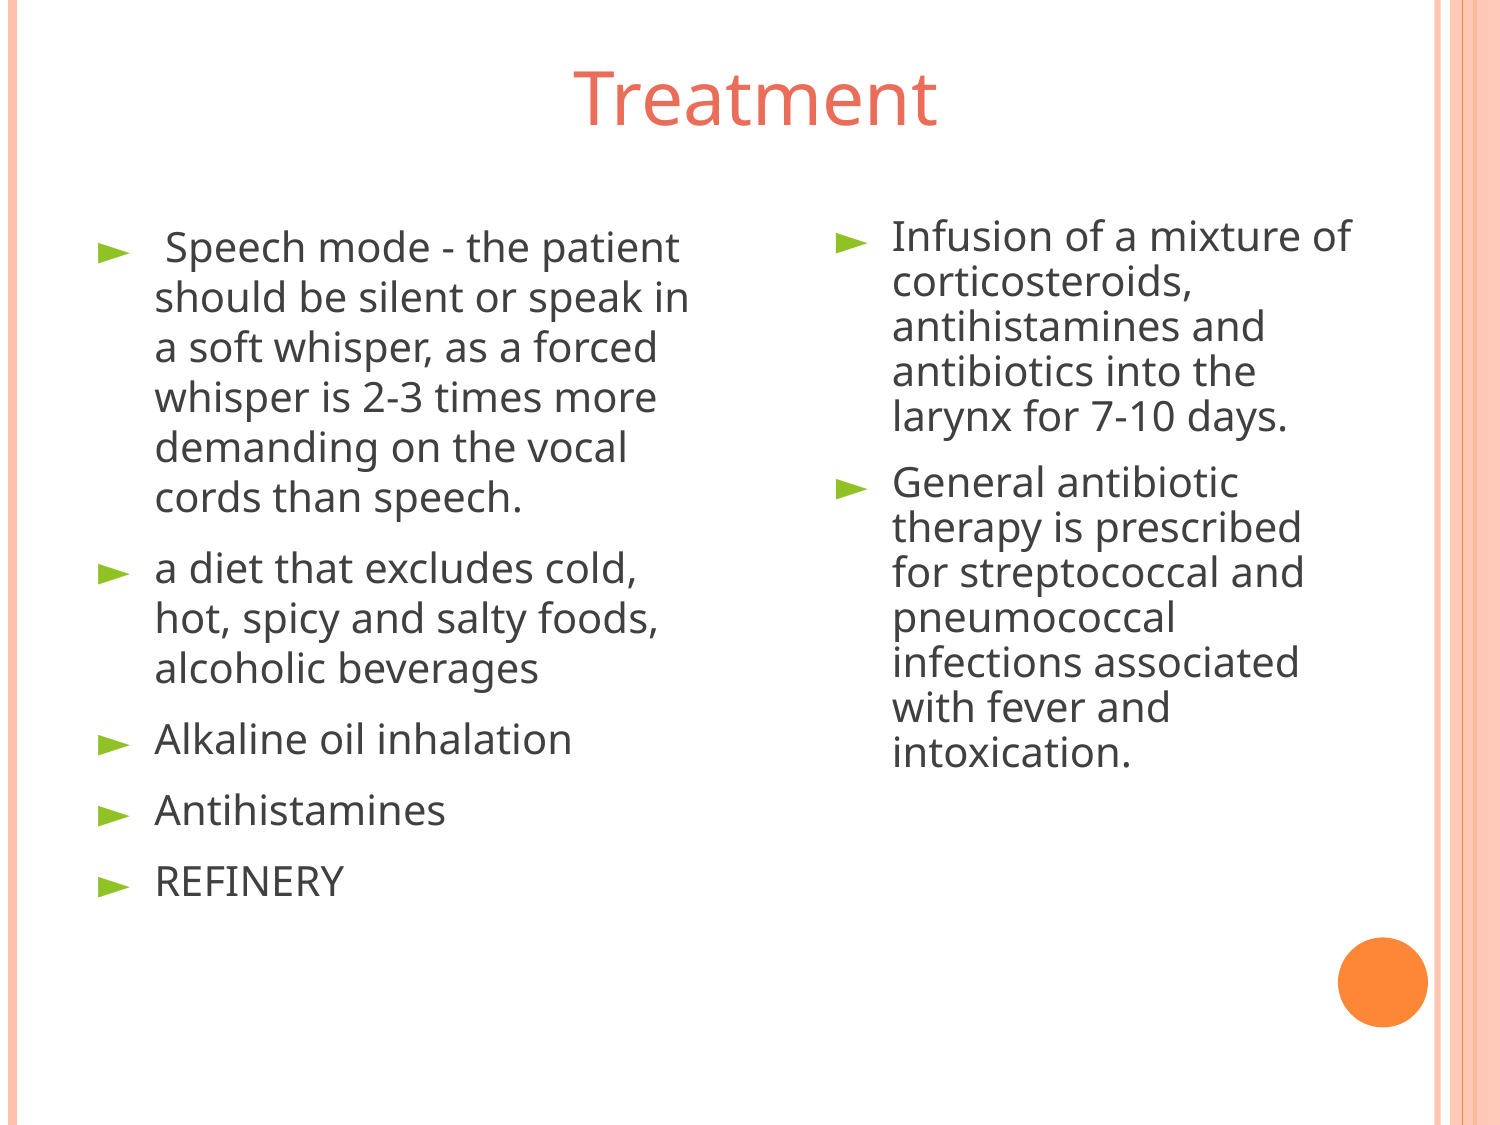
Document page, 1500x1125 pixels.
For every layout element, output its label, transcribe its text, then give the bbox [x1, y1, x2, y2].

text_box Infusion of a mixture of corticosteroids, antihistamines and antibiotics into the larynx for 7-10 days. General antibiotic therapy is prescribed for streptococcal and pneumococcal infections associated with fever and intoxication. [820, 208, 1371, 986]
text_box Treatment [202, 42, 1329, 157]
text_box Speech mode - the patient should be silent or speak in a soft whisper, as a forced whisper is 2-3 times more demanding on the vocal cords than speech. a diet that excludes cold, hot, spicy and salty foods, alcoholic beverages Alkaline oil inhalation Antihistamines REFINERY [83, 213, 727, 1029]
